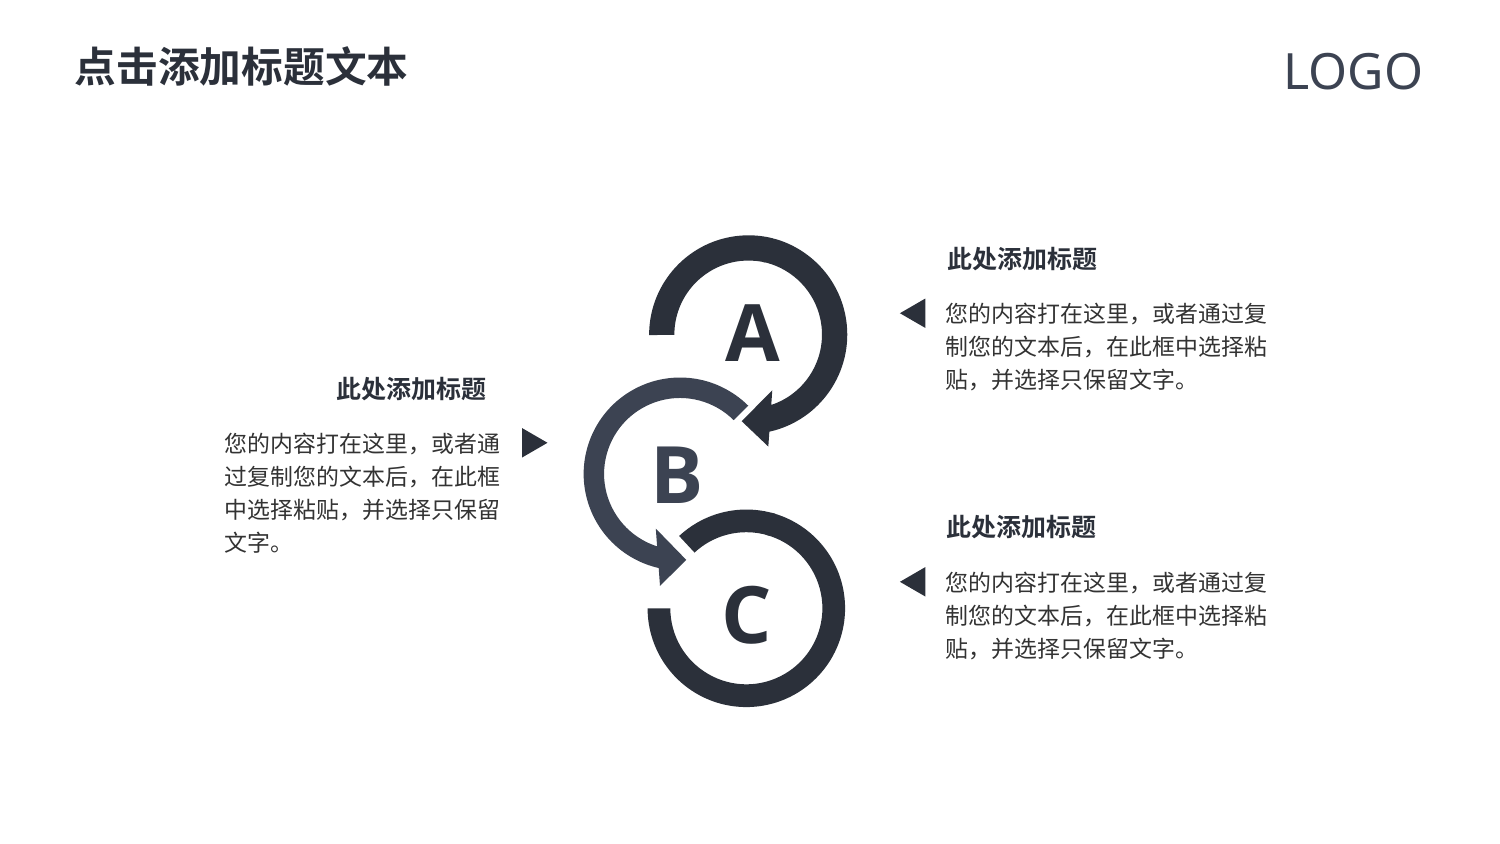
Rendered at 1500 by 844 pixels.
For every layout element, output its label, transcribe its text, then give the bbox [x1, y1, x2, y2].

text_box [740, 237, 849, 449]
text_box A [713, 277, 792, 384]
text_box [899, 298, 926, 328]
text_box B [639, 418, 716, 525]
text_box 您的内容打在这里，或者通过复制您的文本后，在此框中选择粘贴，并选择只保留文字。 [934, 288, 1282, 399]
text_box [583, 377, 749, 586]
text_box [647, 512, 846, 708]
text_box [522, 428, 548, 458]
text_box C [710, 559, 784, 666]
text_box 您的内容打在这里，或者通过复制您的文本后，在此框中选择粘贴，并选择只保留文字。 [213, 418, 515, 562]
text_box 您的内容打在这里，或者通过复制您的文本后，在此框中选择粘贴，并选择只保留文字。 [934, 557, 1282, 668]
text_box [679, 509, 771, 553]
text_box LOGO [1268, 31, 1439, 107]
text_box 此处添加标题 [936, 237, 1110, 280]
text_box [648, 234, 774, 337]
text_box [899, 567, 926, 597]
text_box 点击添加标题文本 [59, 33, 424, 99]
text_box 此处添加标题 [325, 367, 499, 410]
text_box 此处添加标题 [934, 506, 1108, 548]
